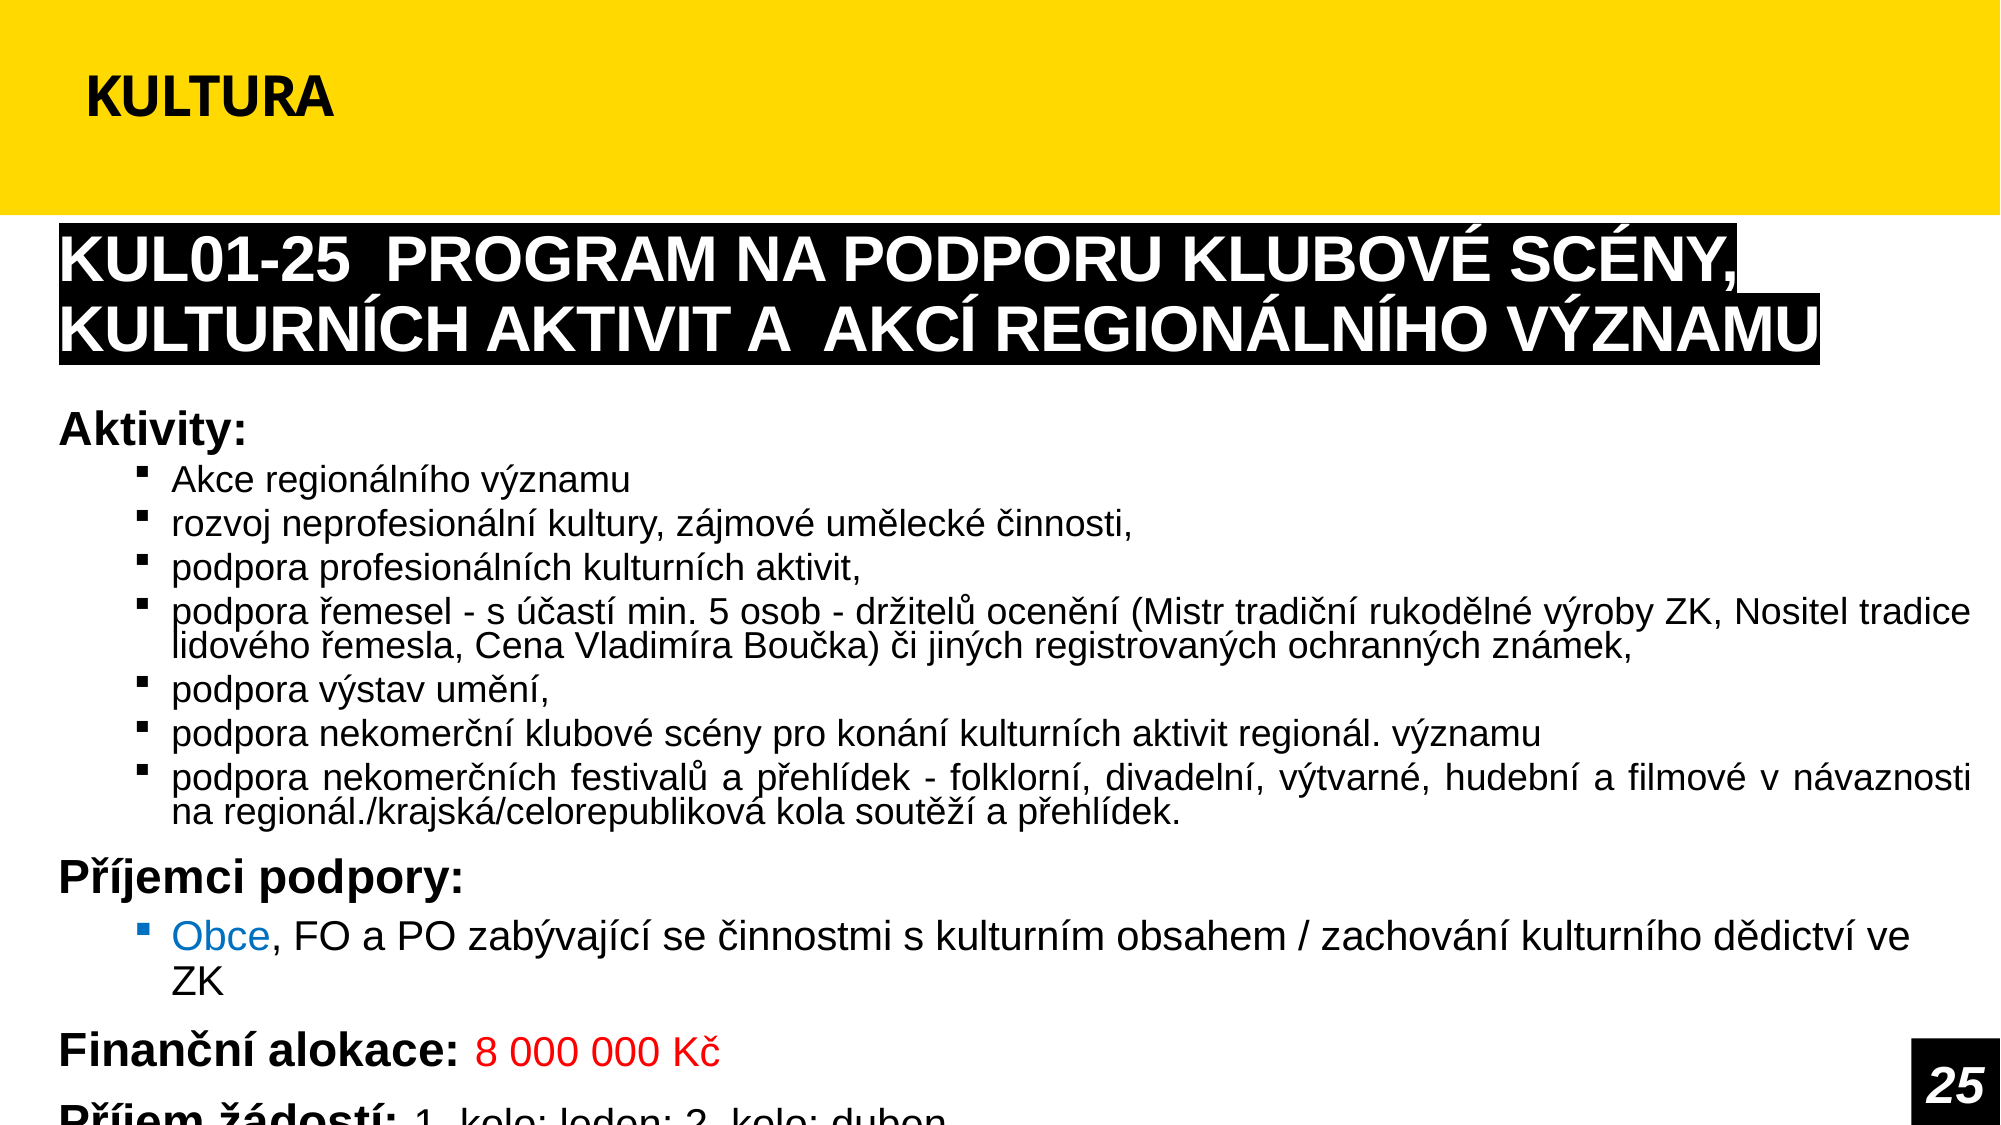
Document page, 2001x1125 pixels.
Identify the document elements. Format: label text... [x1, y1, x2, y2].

list KUL01-25 PROGRAM NA PODPORU KLUBOVÉ SCÉNY, KULTURNÍCH AKTIVIT A AKCÍ REGIONÁLNÍHO VÝZNAMU Aktivity: Akce regionálního významu rozvoj neprofesionální kultury, zájmové umělecké činnosti, podpora profesionálních kulturních aktivit, podpora řemesel - s účastí min. 5 osob - držitelů ocenění (Mistr tradiční rukodělné výroby ZK, Nositel tradice lidového řemesla, Cena Vladimíra Boučka) či jiných registrovaných ochranných známek, podpora výstav umění, podpora nekomerční klubové scény pro konání kulturních aktivit regionál. významu podpora nekomerčních festivalů a přehlídek - folklorní, divadelní, výtvarné, hudební a filmové v návaznosti na regionál./krajská/celorepubliková kola soutěží a přehlídek. Příjemci podpory: Obce, FO a PO zabývající se činnostmi s kulturním obsahem / zachování kulturního dědictví ve ZK Finanční alokace: 8 000 000 Kč Příjem žádostí: 1. kolo: leden; 2. kolo: duben [0, 218, 2000, 1125]
slide_number 25 [1911, 1038, 2000, 1125]
title KULTURA [69, 60, 1918, 214]
